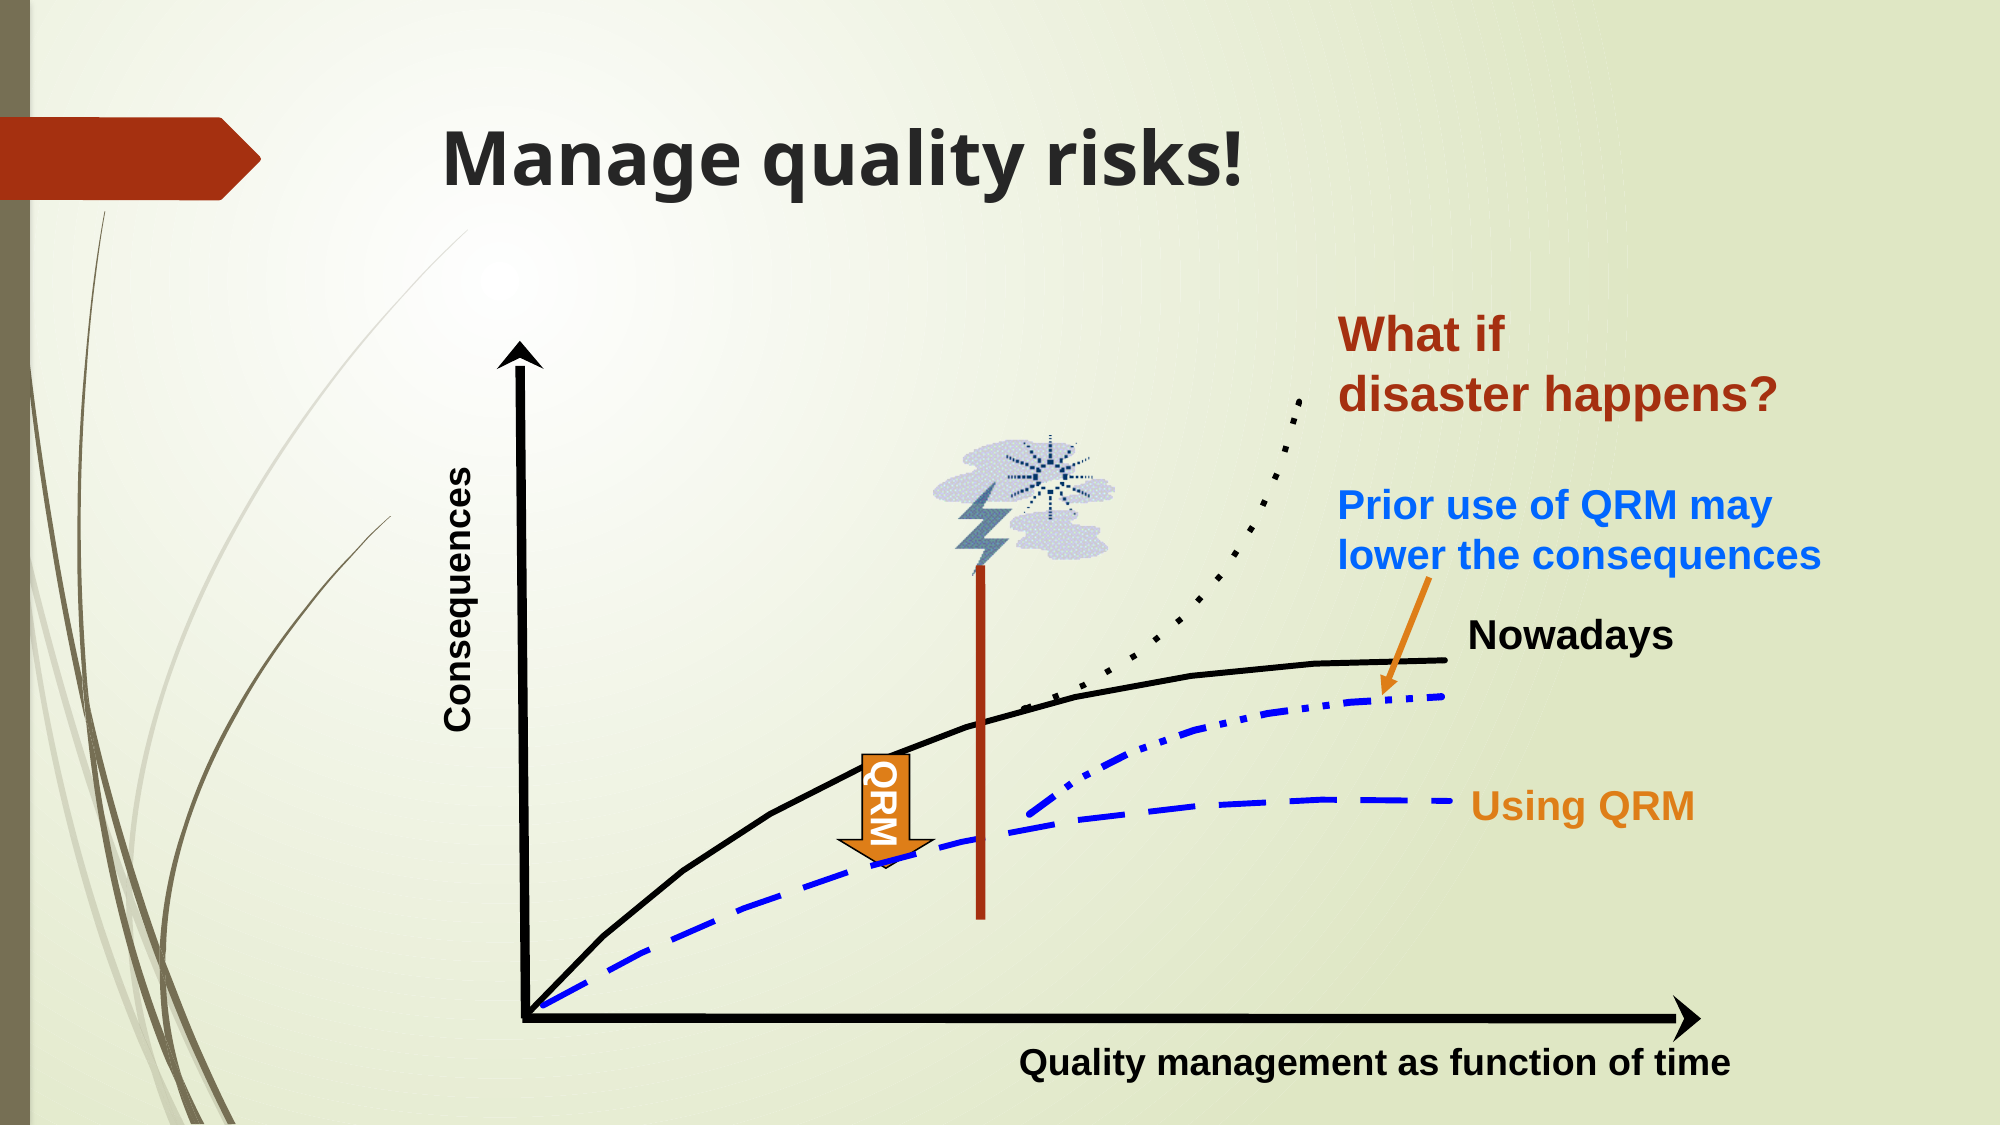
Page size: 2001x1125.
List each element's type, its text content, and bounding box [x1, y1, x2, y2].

text_box [509, 340, 531, 354]
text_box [1322, 470, 1837, 696]
text_box Quality management as function of time [1003, 1030, 1747, 1091]
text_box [531, 789, 1462, 1018]
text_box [521, 651, 928, 1020]
text_box Consequences [425, 452, 486, 749]
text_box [1012, 387, 1311, 724]
text_box What if disaster happens? [1323, 293, 1795, 429]
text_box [933, 435, 1115, 920]
text_box Using QRM [1460, 771, 1711, 837]
title Manage quality risks! [425, 102, 1888, 313]
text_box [1119, 671, 1456, 788]
text_box [1688, 1008, 1702, 1029]
